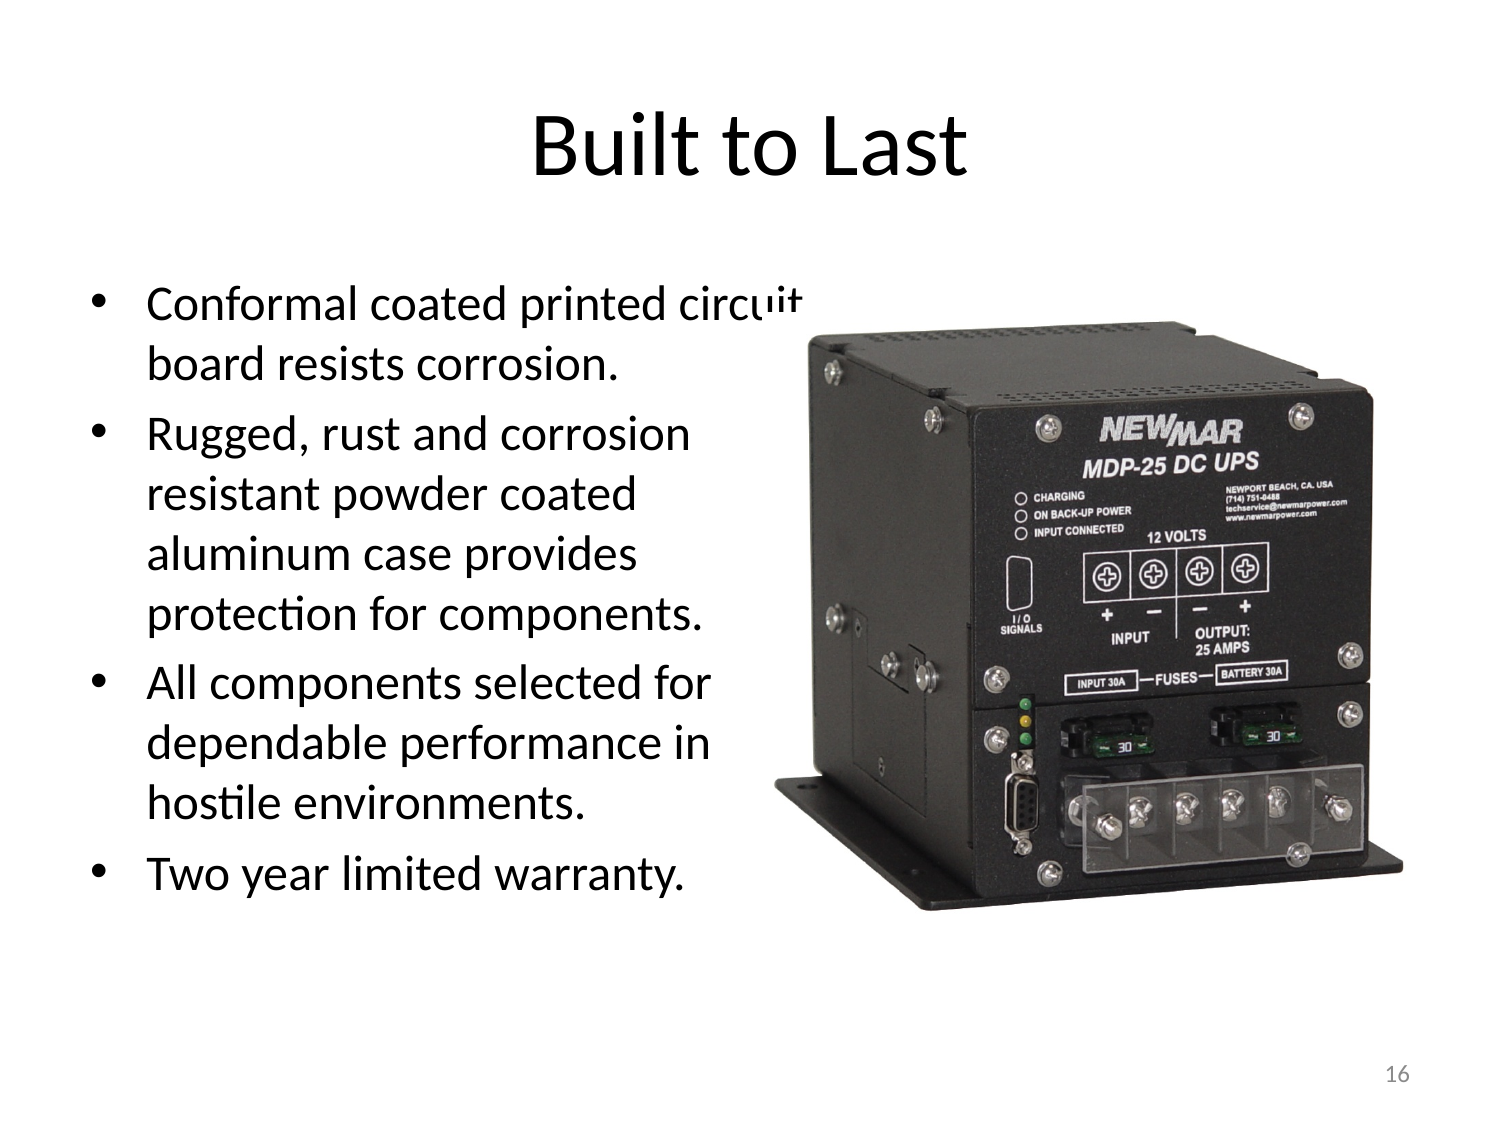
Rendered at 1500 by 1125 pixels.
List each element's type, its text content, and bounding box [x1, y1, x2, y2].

slide_number 16 [1074, 1042, 1425, 1103]
title Built to Last [74, 44, 1426, 233]
list Conformal coated printed circuit board resists corrosion. Rugged, rust and corrosion resistant powder coated aluminum case provides protection for components. All components selected for dependable performance in hostile environments. Two year limited warranty. [74, 262, 863, 1026]
picture [762, 312, 1414, 918]
